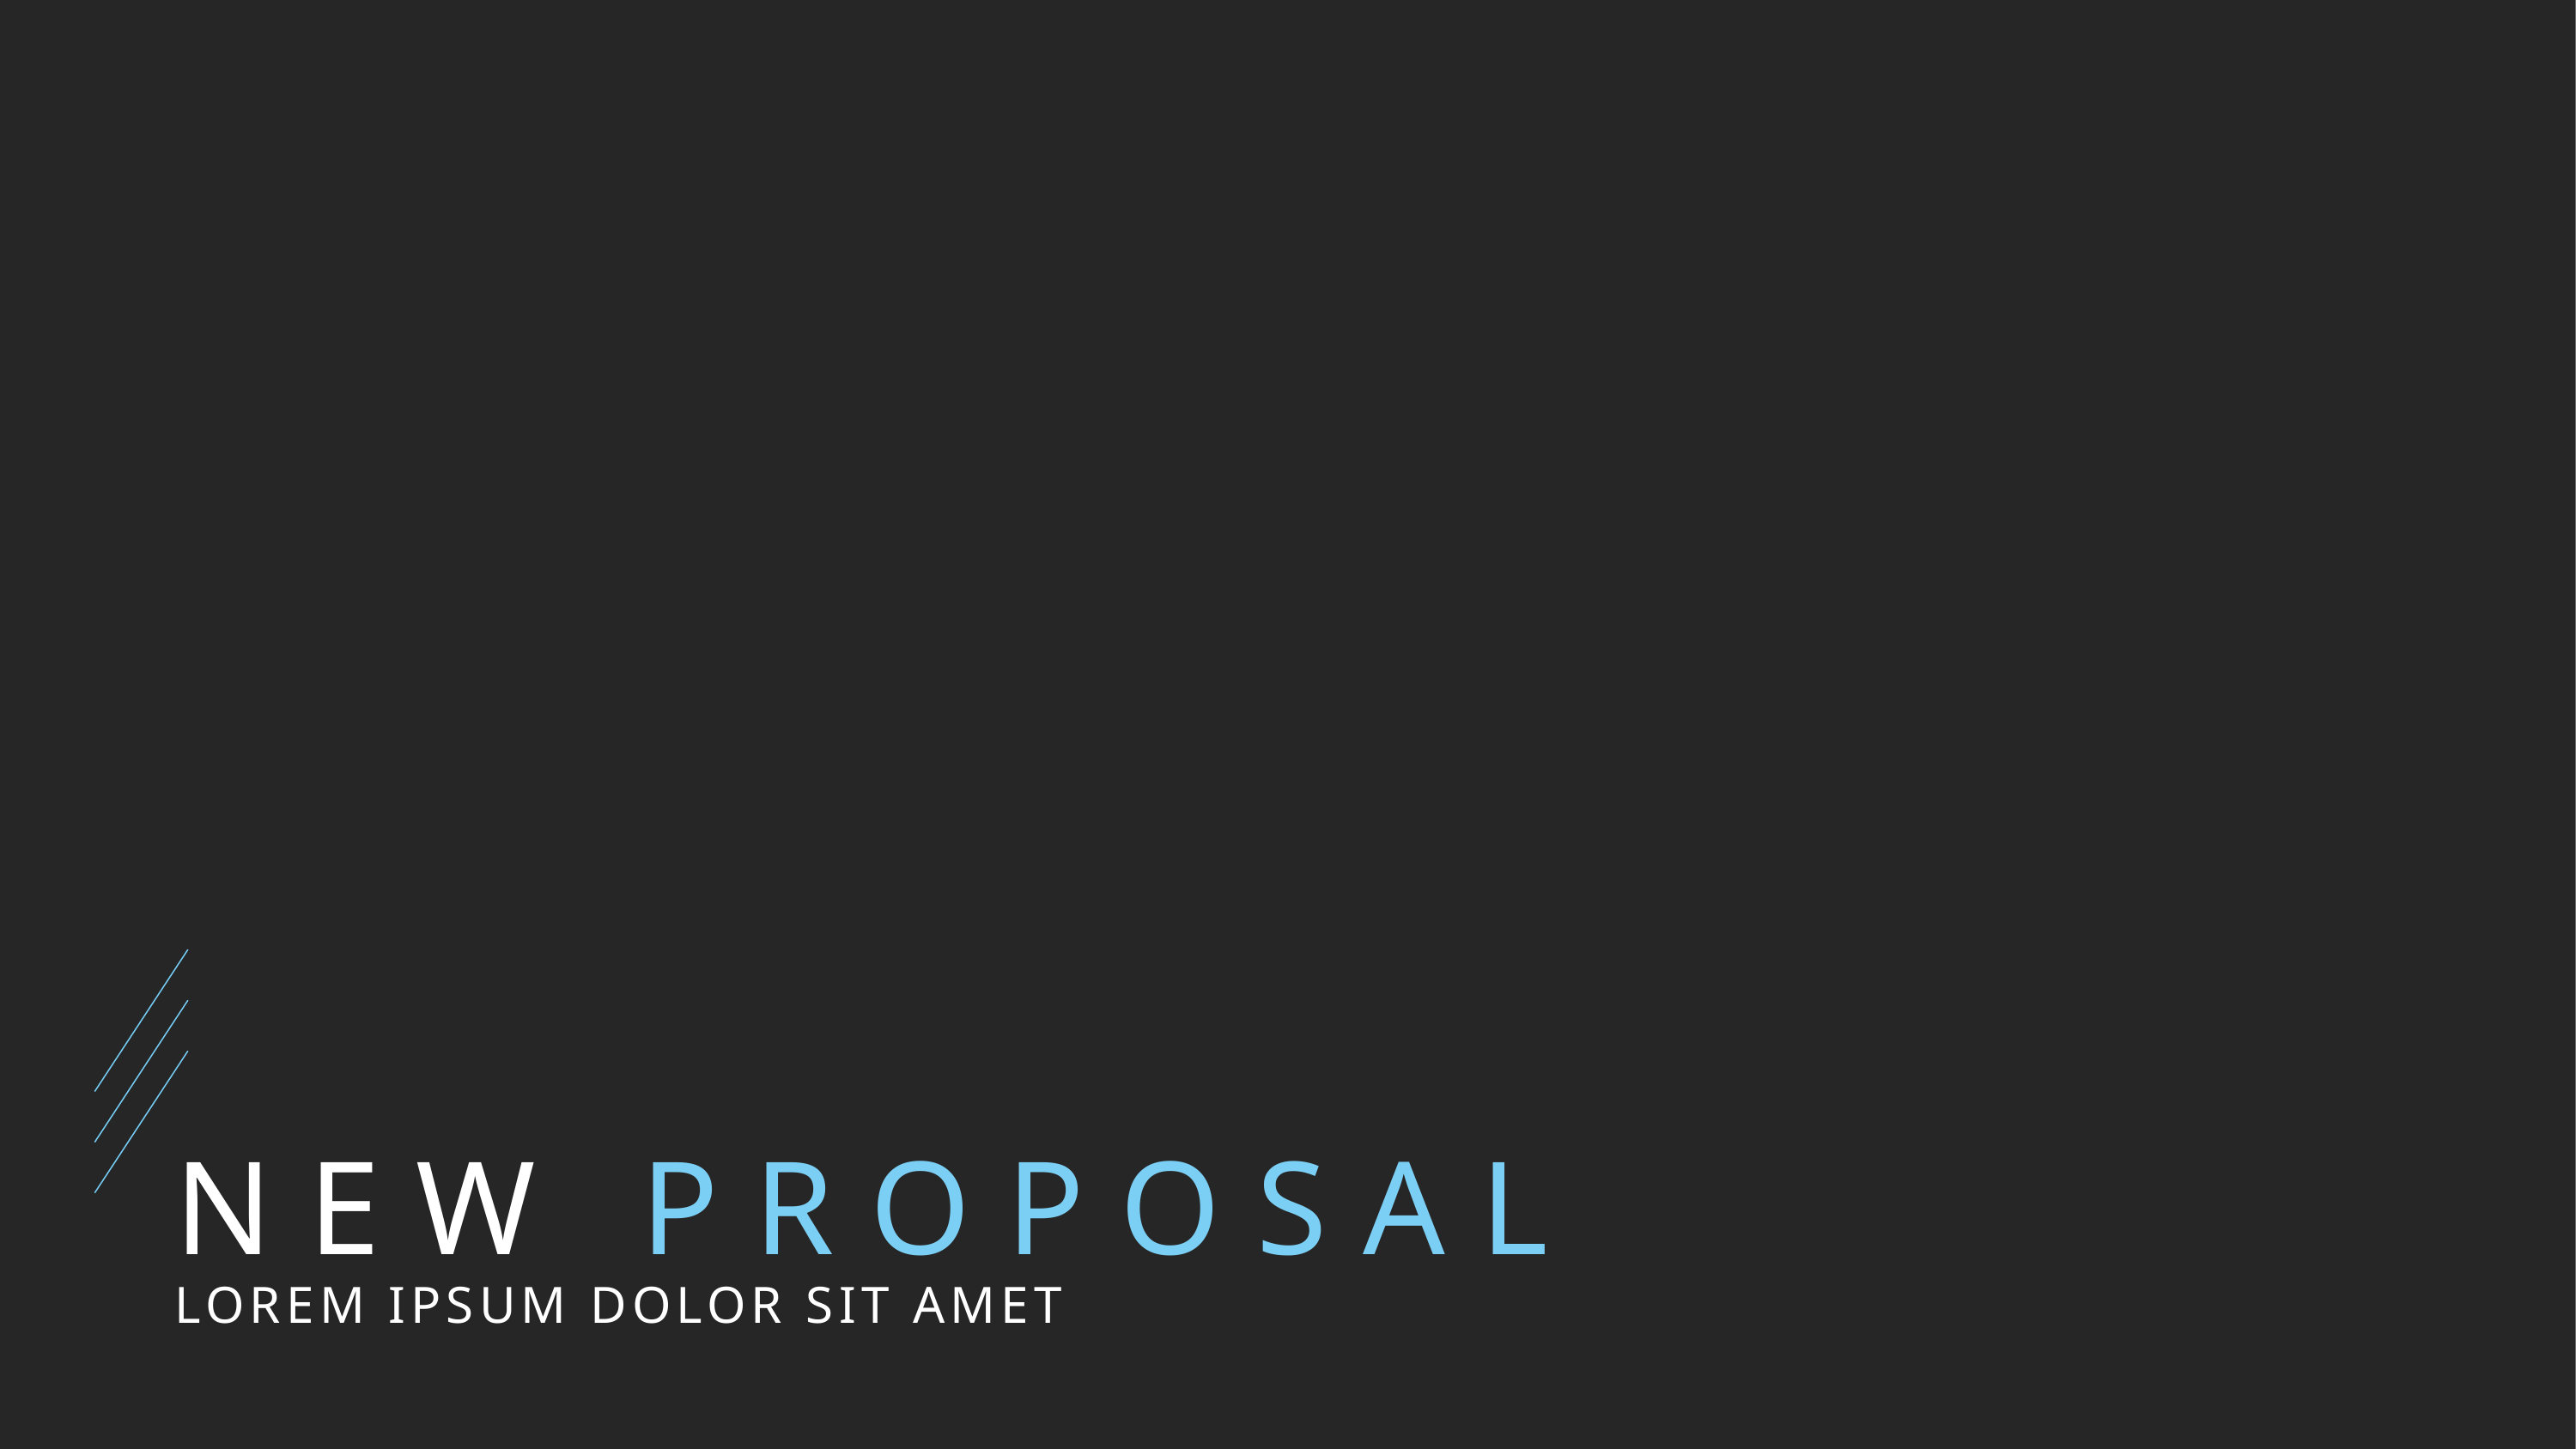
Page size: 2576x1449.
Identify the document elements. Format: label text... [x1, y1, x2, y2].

list LOREM IPSUM DOLOR SIT AMET [151, 1261, 2049, 1343]
title NEW PROPOSAL [151, 1088, 2062, 1293]
